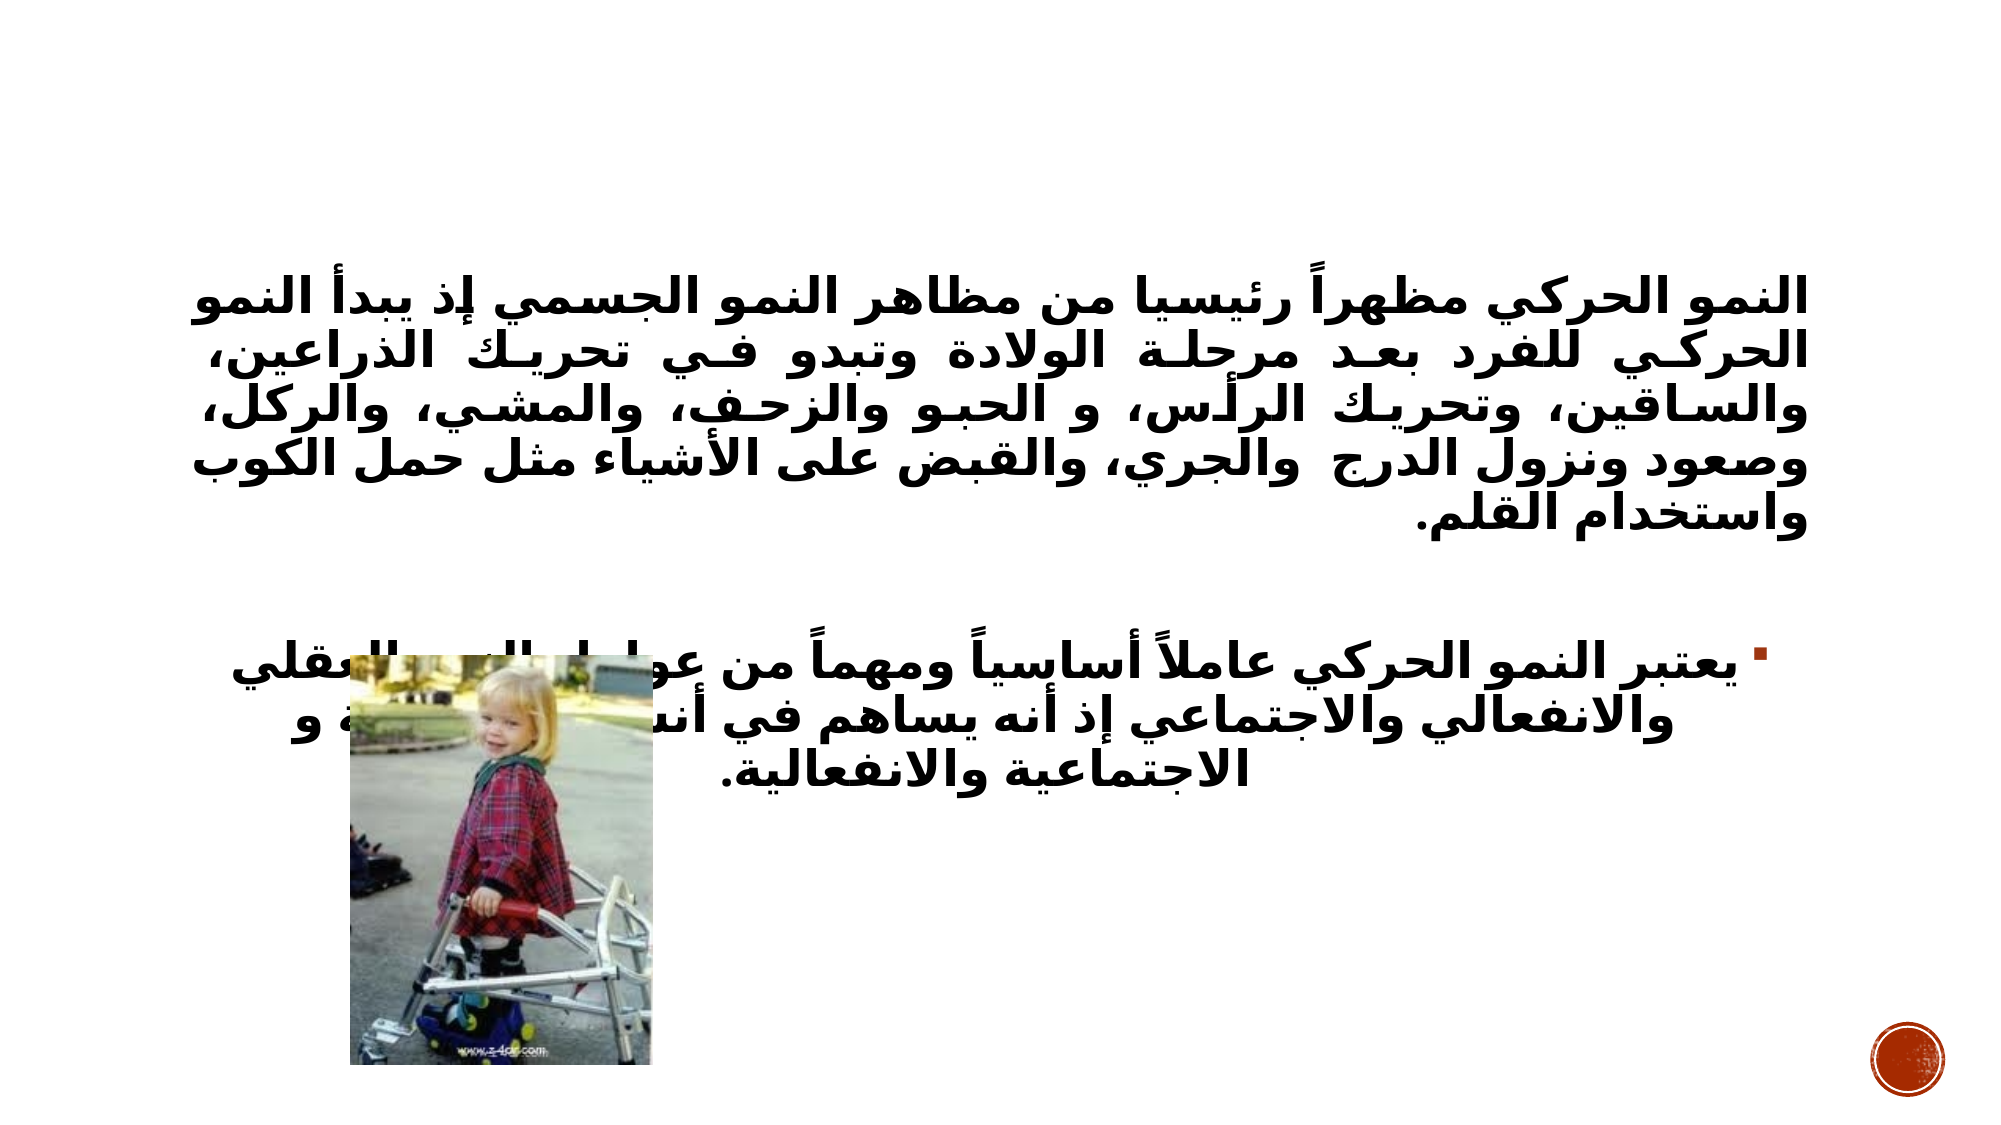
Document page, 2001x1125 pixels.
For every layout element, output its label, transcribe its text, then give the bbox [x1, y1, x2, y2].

list النمو الحركي مظهراً رئيسيا من مظاهر النمو الجسمي إذ يبدأ النمو الحركي للفرد بعد مرحلة الولادة وتبدو في تحريك الذراعين، والساقين، وتحريك الرأس، و الحبو والزحف، والمشي، والركل، وصعود ونزول الدرج والجري، والقبض على الأشياء مثل حمل الكوب واستخدام القلم.​ يعتبر النمو الحركي عاملاً أساسياً ومهماً من عوامل النمو العقلي والانفعالي والاجتماعي إذ أنه يساهم في أنشطته العقلية و الاجتماعية والانفعالية.​ ​ [175, 209, 1826, 1013]
picture [350, 655, 653, 1065]
